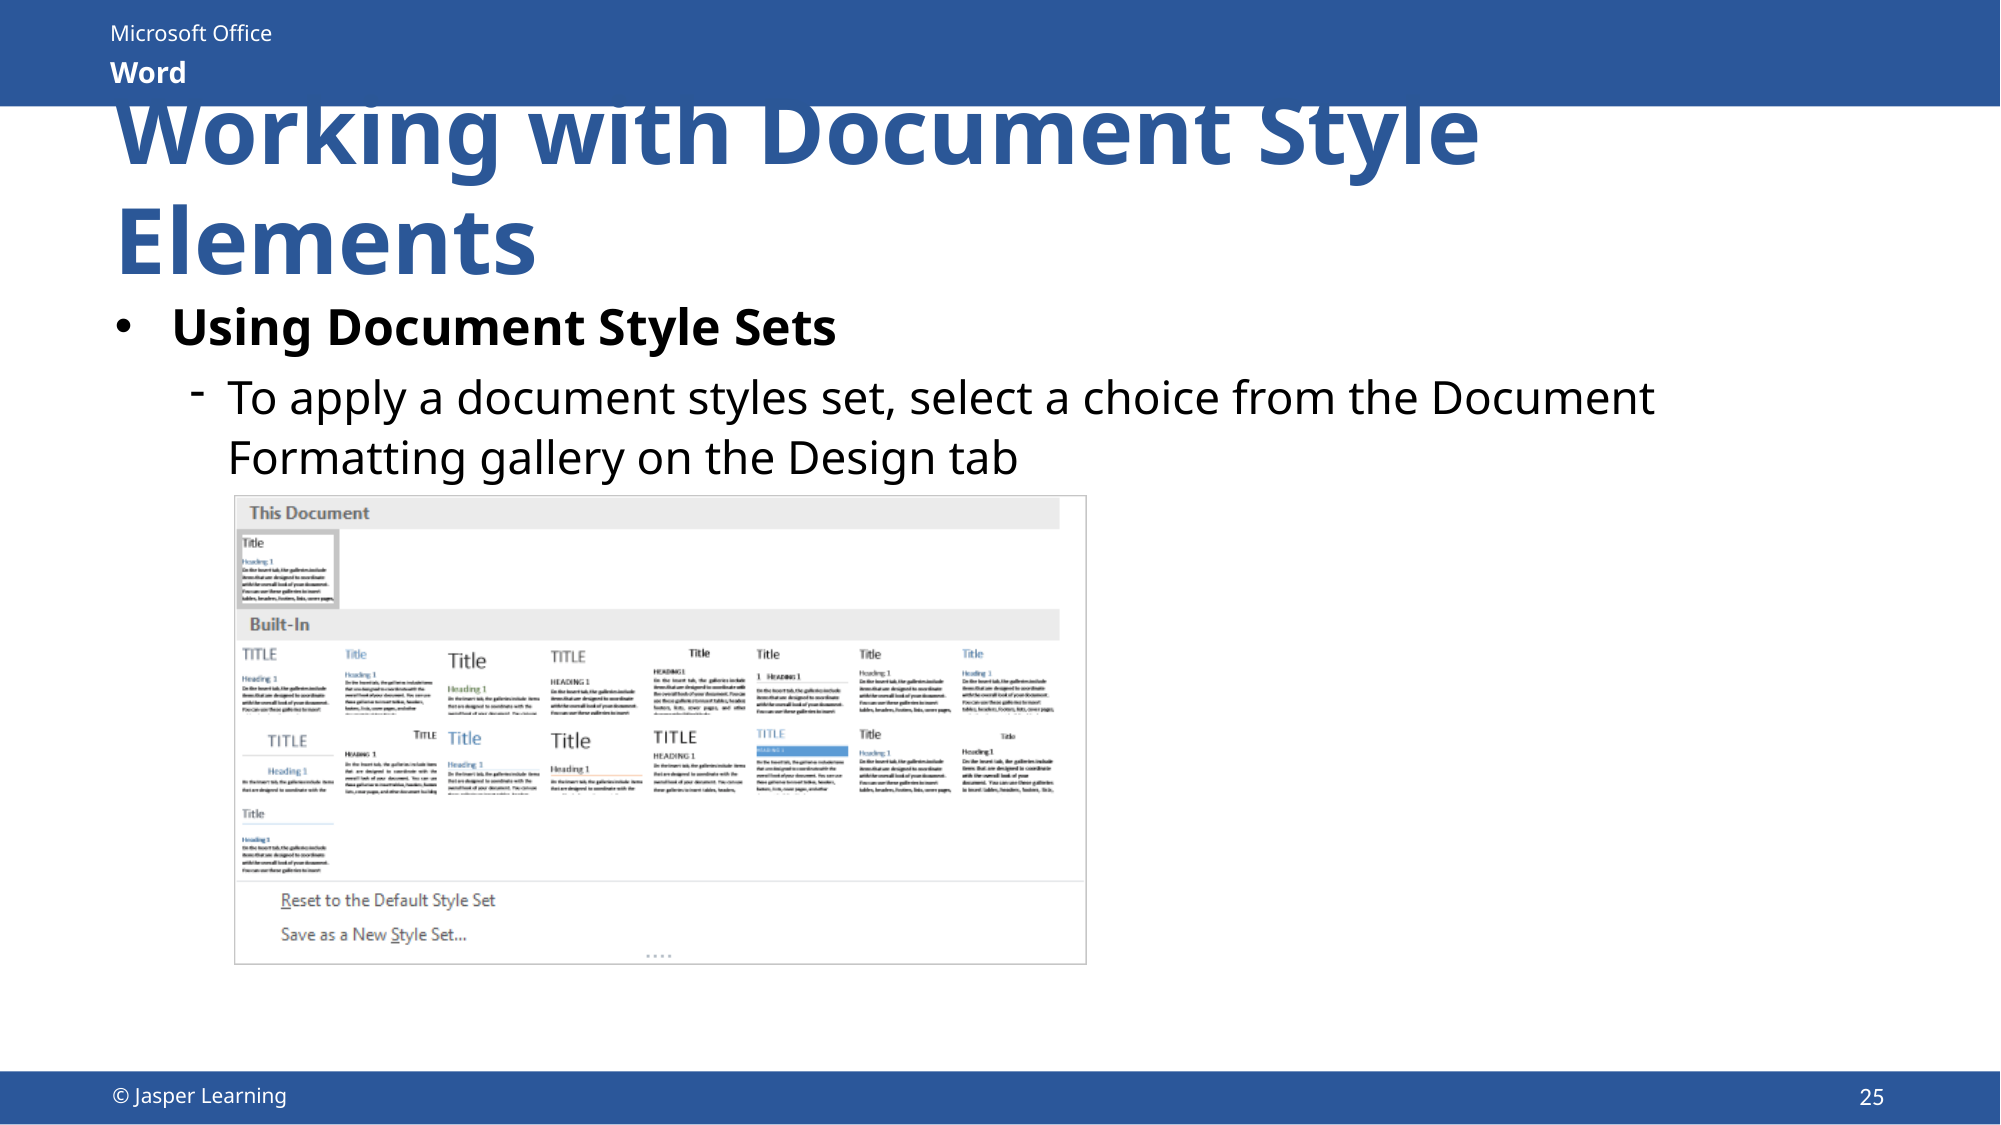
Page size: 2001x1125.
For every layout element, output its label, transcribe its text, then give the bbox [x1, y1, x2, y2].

picture [234, 494, 1088, 965]
slide_number 25 [1433, 1065, 1900, 1125]
footer © Jasper Learning [97, 1076, 773, 1118]
list Using Document Style Sets To apply a document styles set, select a choice from the Document Formatting gallery on the Design tab [99, 283, 1900, 1026]
title Working with Document Style Elements [99, 118, 1866, 248]
